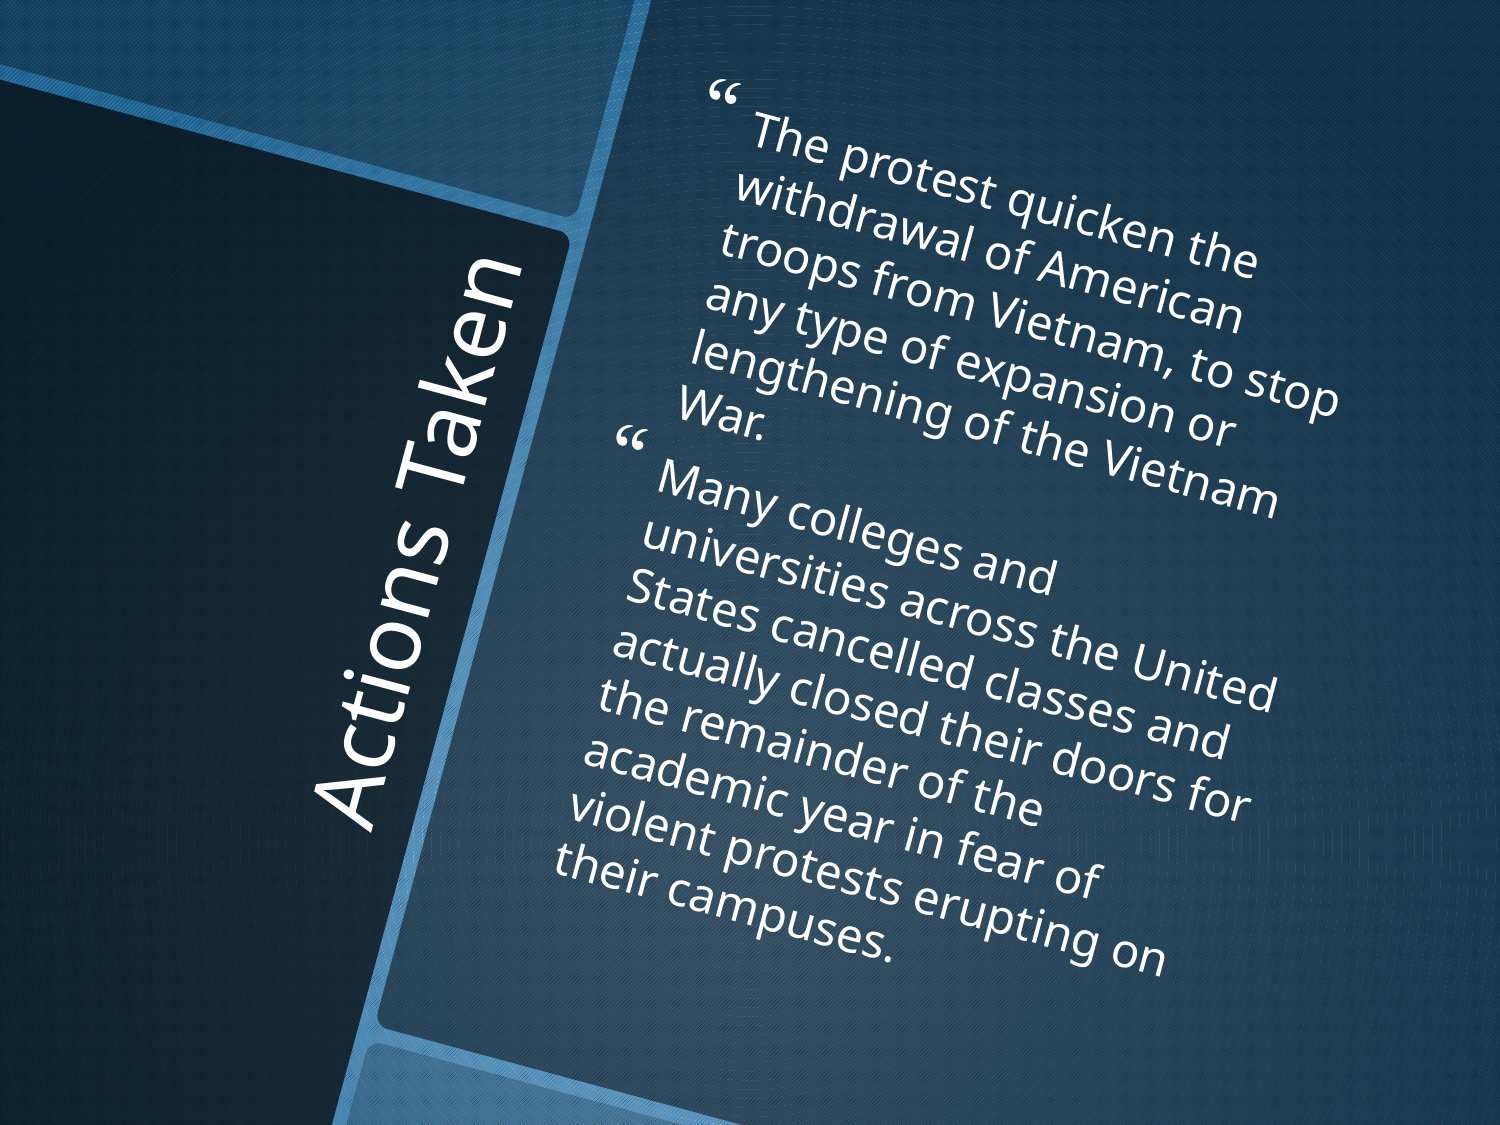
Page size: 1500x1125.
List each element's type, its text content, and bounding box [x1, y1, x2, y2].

list The protest quicken the withdrawal of American troops from Vietnam, to stop any type of expansion or lengthening of the Vietnam War. Many colleges and universities across the United States cancelled classes and actually closed their doors for the remainder of the academic year in fear of violent protests erupting on their campuses. [475, 72, 1430, 1076]
title Actions Taken [69, 181, 554, 1056]
